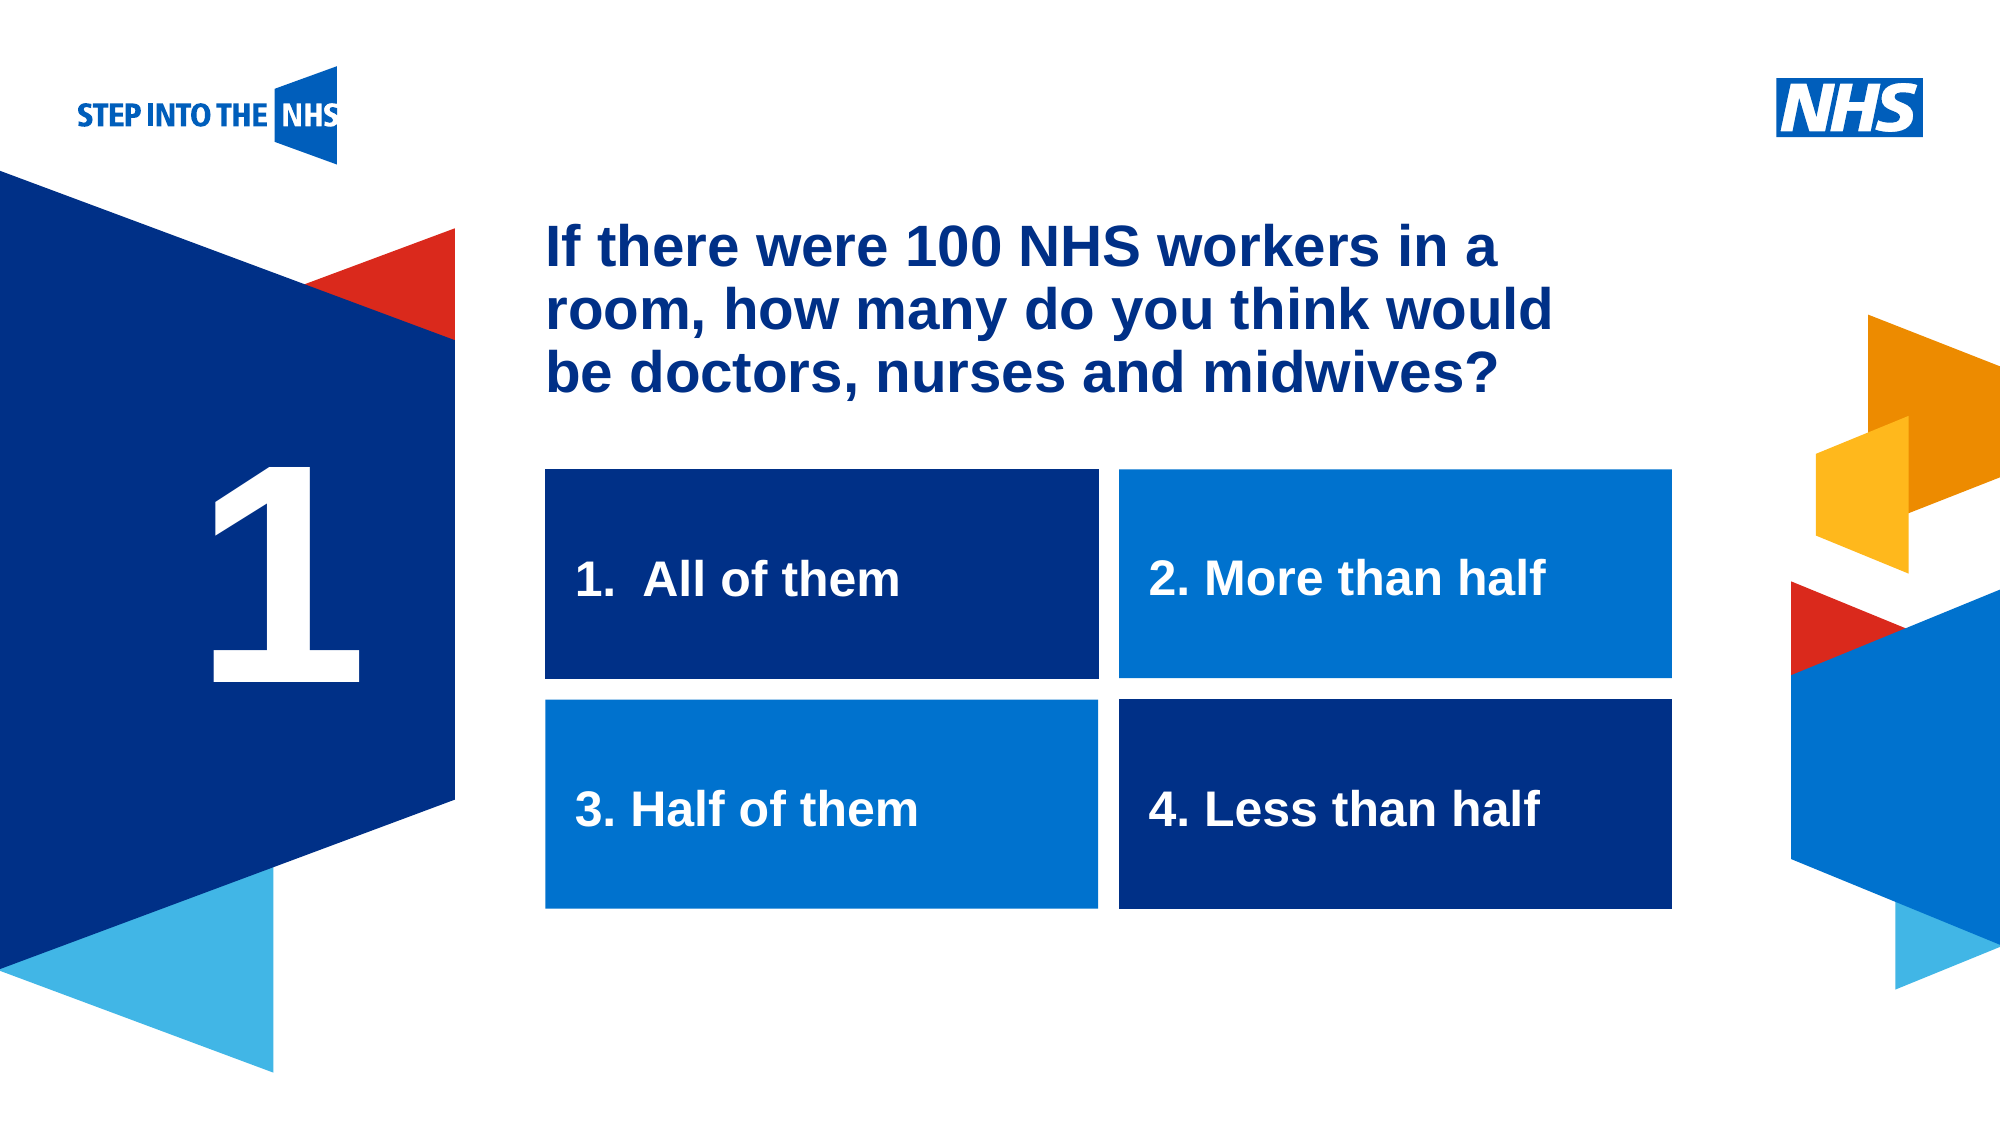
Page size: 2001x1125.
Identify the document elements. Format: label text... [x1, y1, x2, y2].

text_box 1 [194, 412, 401, 713]
title If there were 100 NHS workers in a room, how many do you think would be doctors, nurses and midwives? [545, 216, 1703, 426]
list 1. All of them [545, 469, 1099, 679]
text_box 4. Less than half [1119, 699, 1672, 909]
text_box 3. Half of them [545, 699, 1099, 909]
text_box 2. More than half [1119, 469, 1672, 679]
